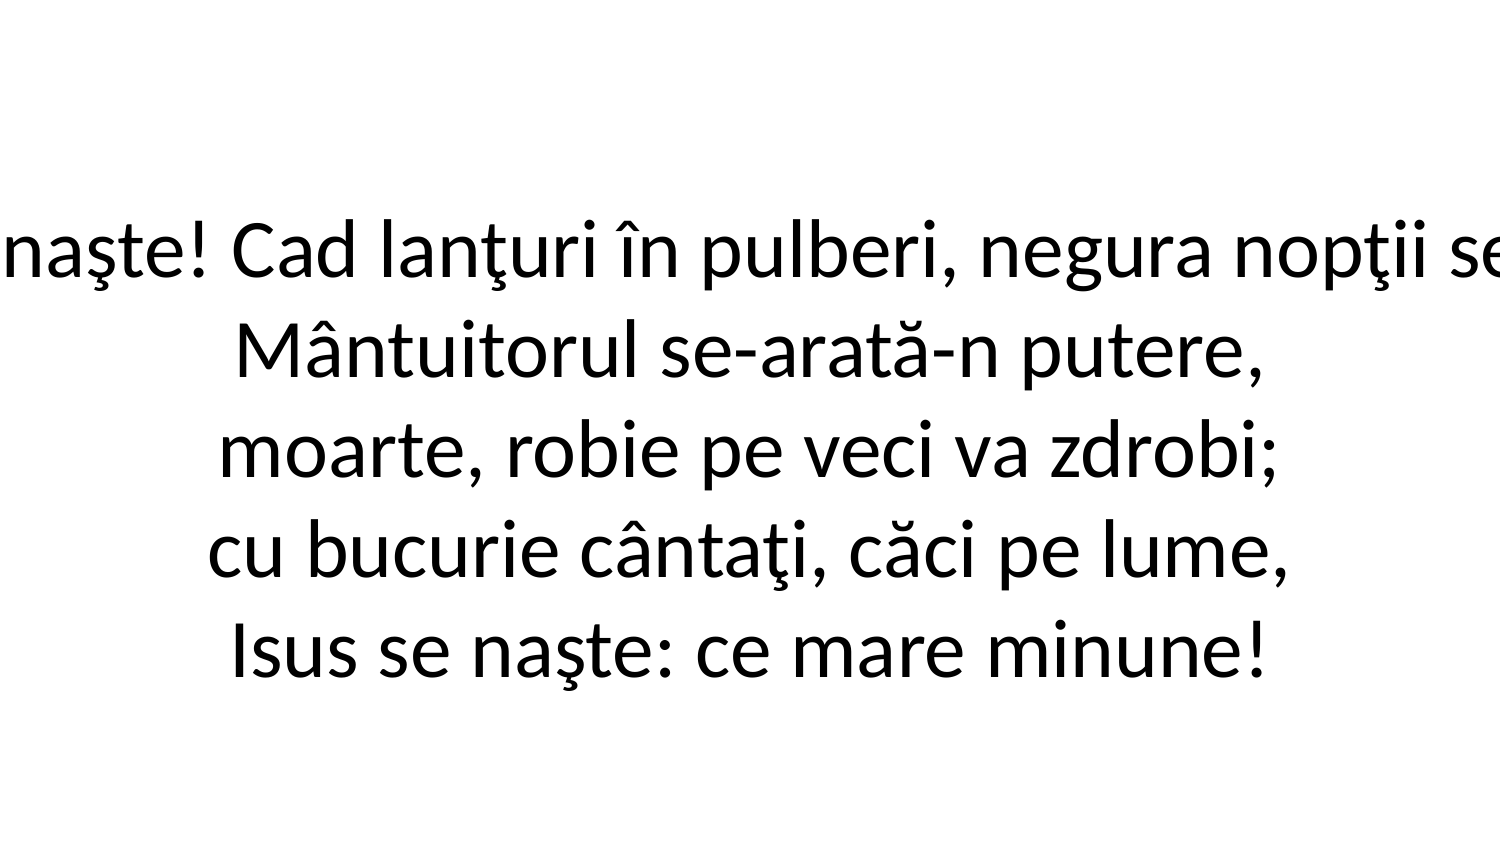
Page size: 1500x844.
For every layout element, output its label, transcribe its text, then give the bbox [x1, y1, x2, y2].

text_box 2. Isus se naşte! Cad lanţuri în pulberi, negura nopţii se va risipi, Mântuitorul se-arată-n putere, moarte, robie pe veci va zdrobi; cu bucurie cântaţi, căci pe lume, Isus se naşte: ce mare minune! [0, 142, 1500, 702]
